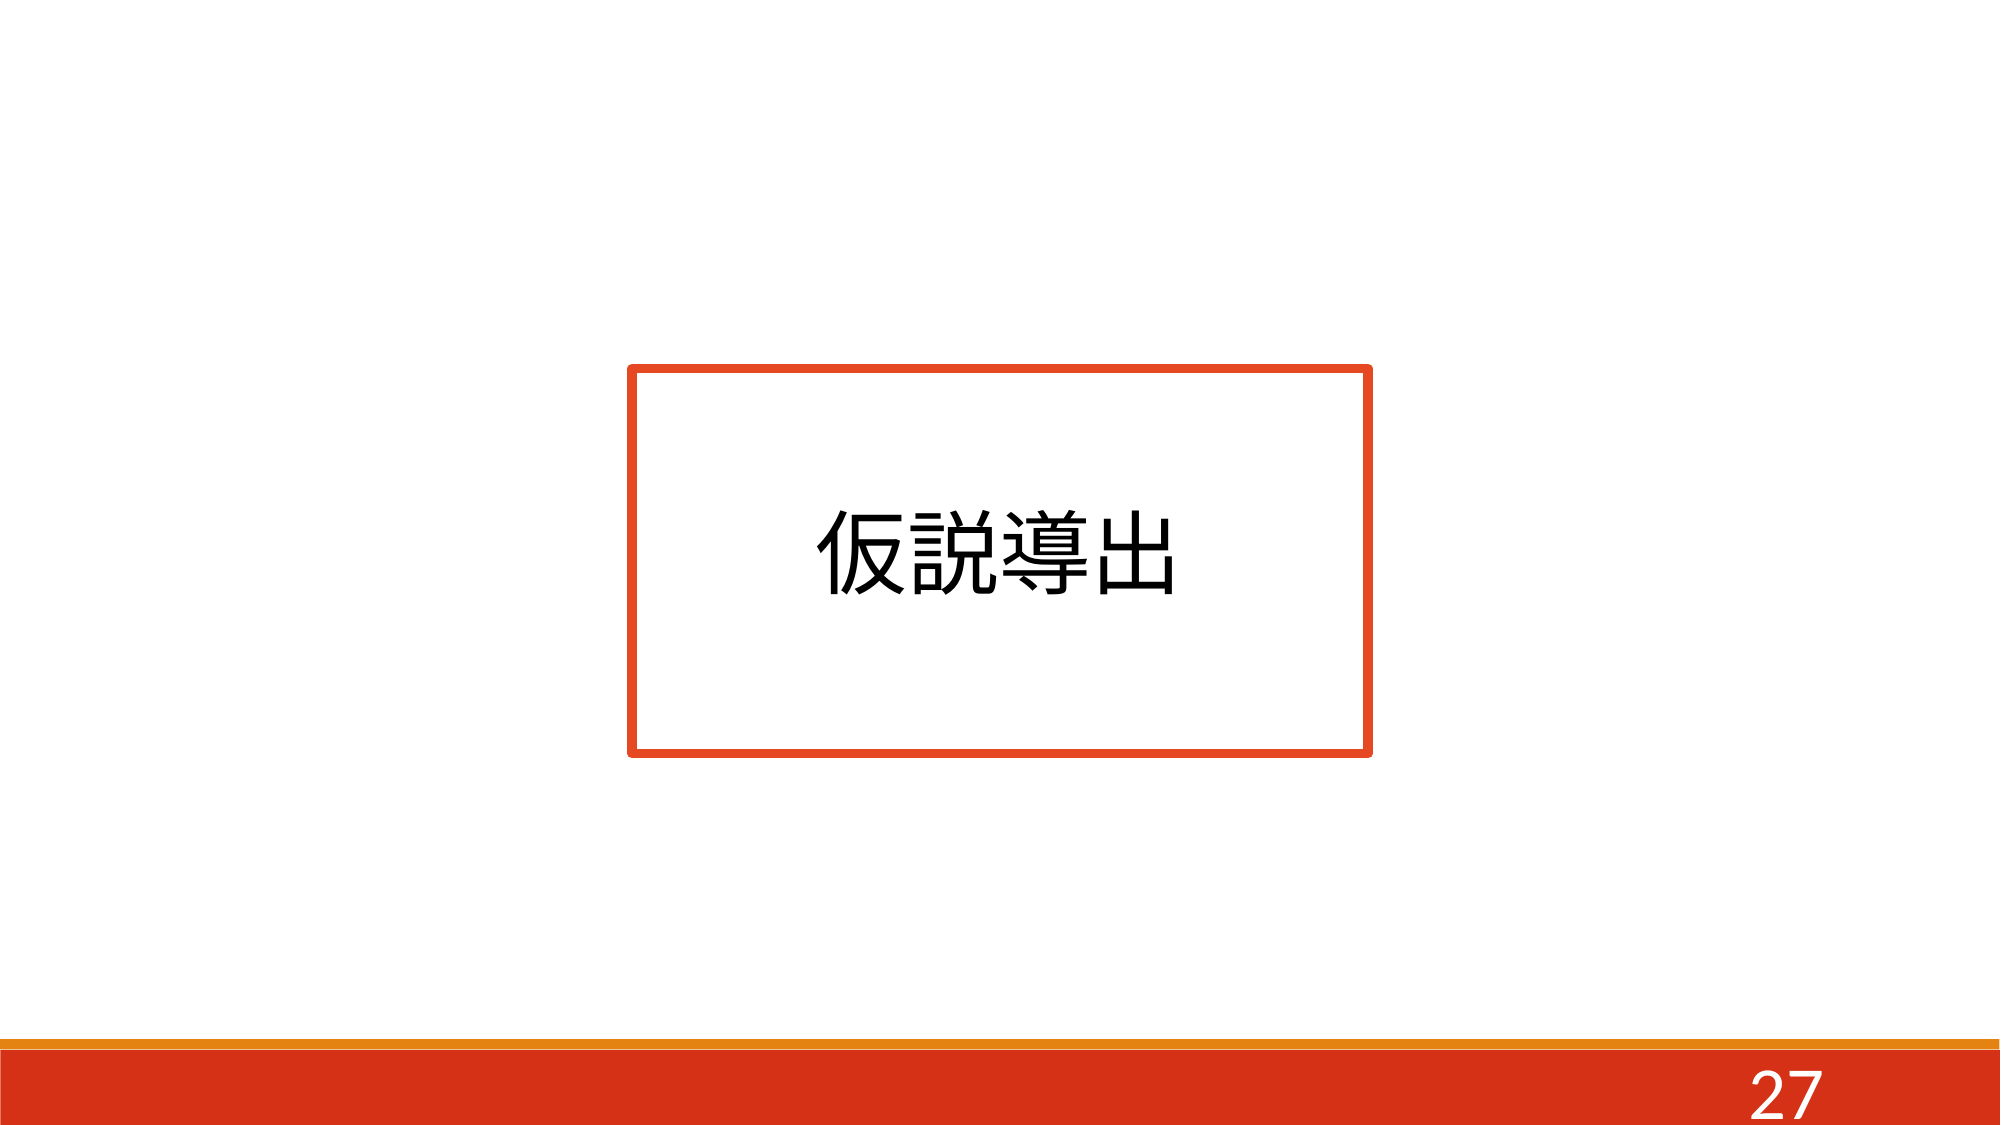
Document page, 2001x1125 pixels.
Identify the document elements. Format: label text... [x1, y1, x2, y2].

text_box [631, 368, 1369, 754]
slide_number 27 [1624, 1059, 1840, 1120]
